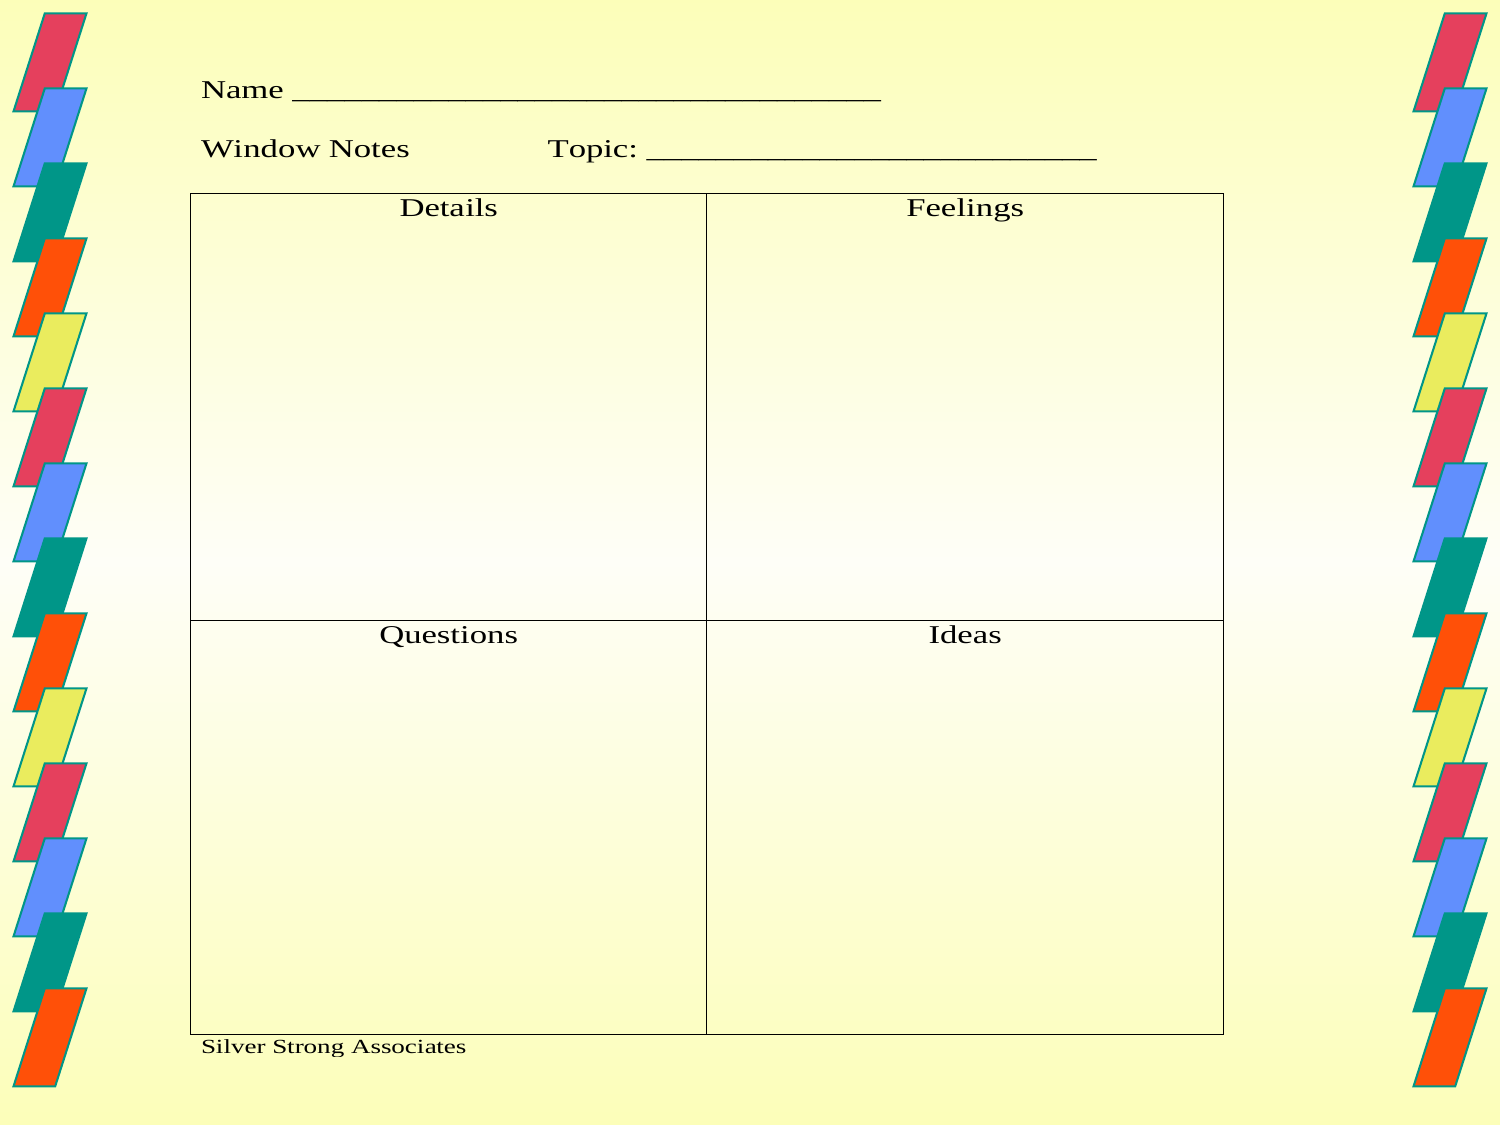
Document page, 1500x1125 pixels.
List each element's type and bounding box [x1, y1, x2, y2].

picture [189, 74, 1226, 1058]
